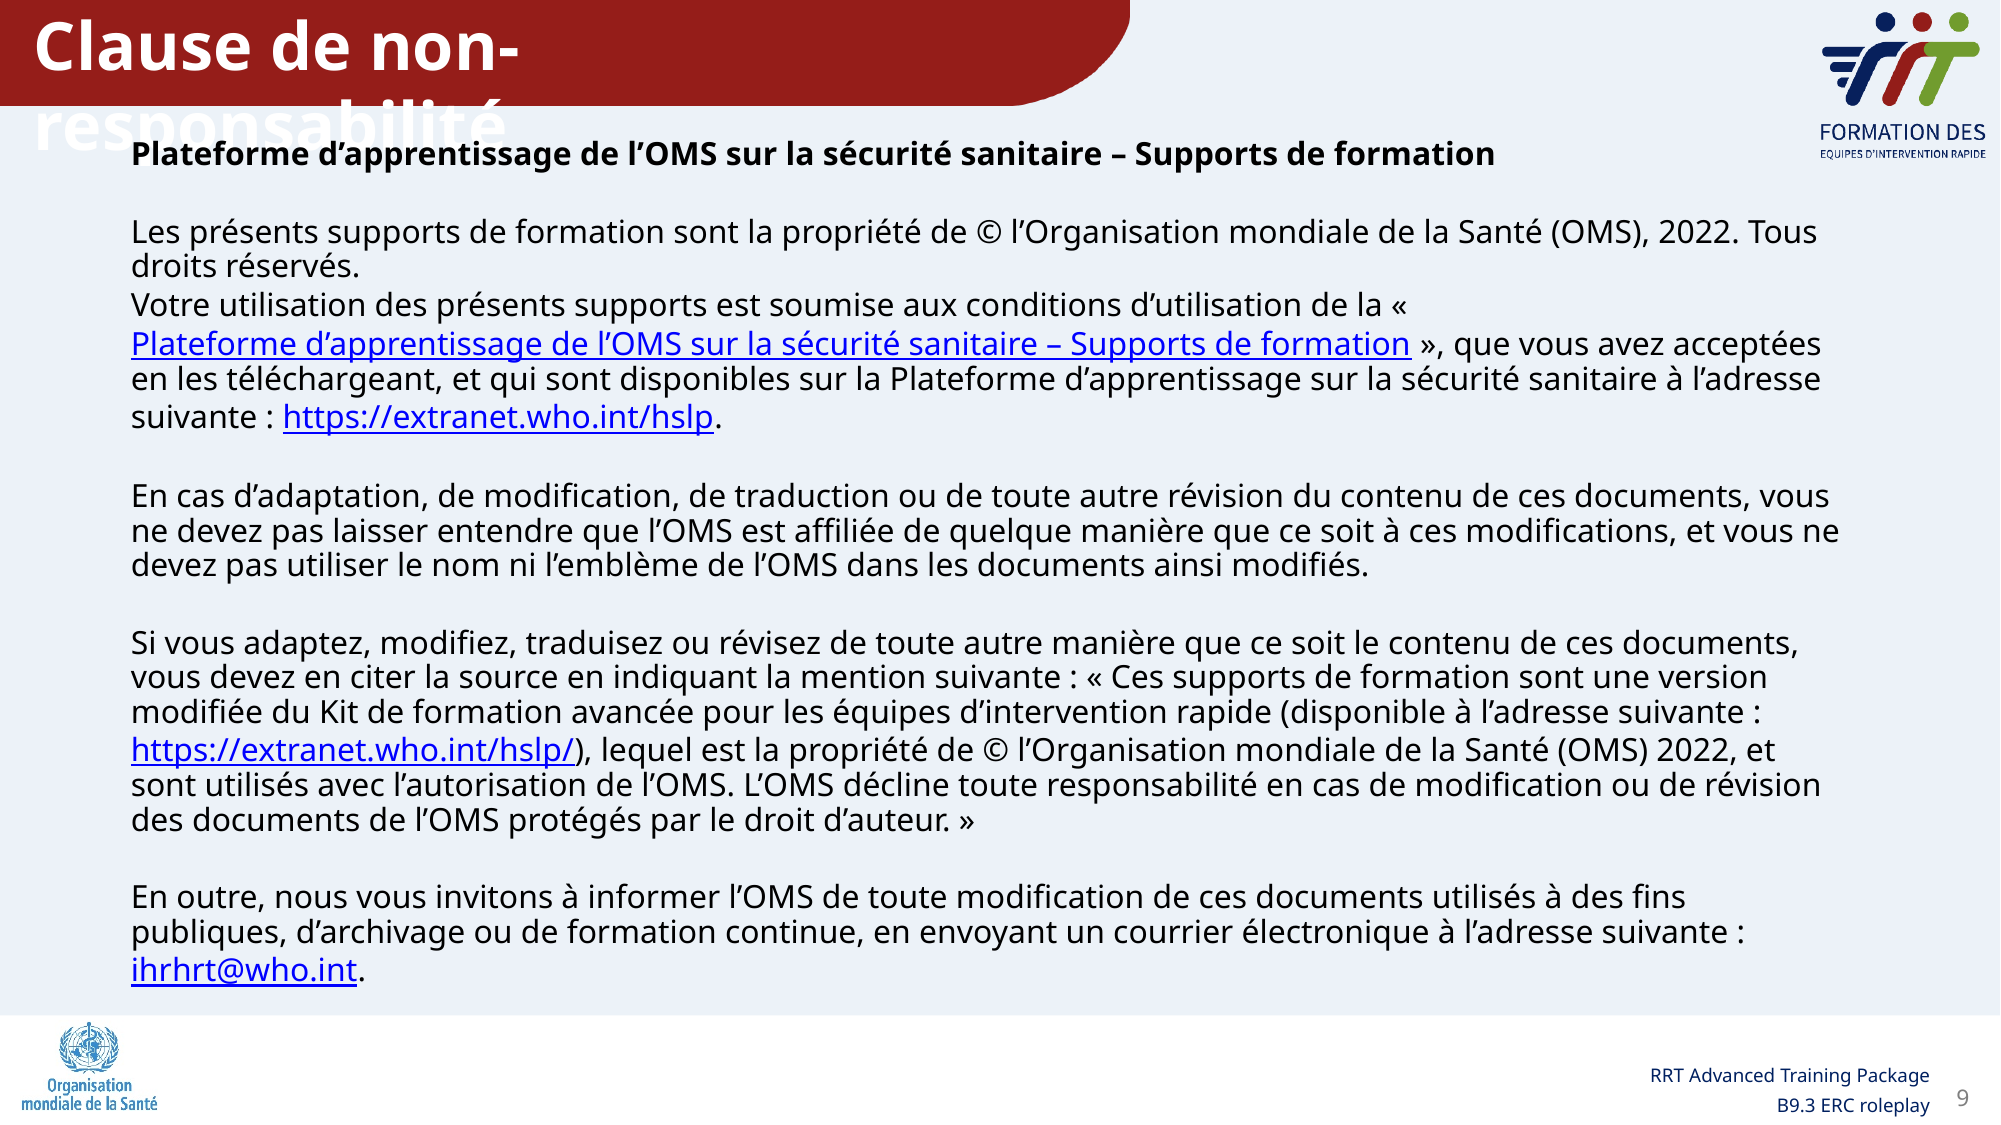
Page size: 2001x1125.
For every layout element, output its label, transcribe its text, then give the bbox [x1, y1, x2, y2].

list Plateforme d’apprentissage de l’OMS sur la sécurité sanitaire – Supports de formation Les présents supports de formation sont la propriété de © l’Organisation mondiale de la Santé (OMS), 2022. Tous droits réservés. Votre utilisation des présents supports est soumise aux conditions d’utilisation de la « Plateforme d’apprentissage de l’OMS sur la sécurité sanitaire – Supports de formation », que vous avez acceptées en les téléchargeant, et qui sont disponibles sur la Plateforme d’apprentissage sur la sécurité sanitaire à l’adresse suivante : https://extranet.who.int/hslp. En cas d’adaptation, de modification, de traduction ou de toute autre révision du contenu de ces documents, vous ne devez pas laisser entendre que l’OMS est affiliée de quelque manière que ce soit à ces modifications, et vous ne devez pas utiliser le nom ni l’emblème de l’OMS dans les documents ainsi modifiés. Si vous adaptez, modifiez, traduisez ou révisez de toute autre manière que ce soit le contenu de ces documents, vous devez en citer la source en indiquant la mention suivante : « Ces supports de formation sont une version modifiée du Kit de formation avancée pour les équipes d’intervention rapide (disponible à l’adresse suivante : https://extranet.who.int/hslp/), lequel est la propriété de © l’Organisation mondiale de la Santé (OMS) 2022, et sont utilisés avec l’autorisation de l’OMS. L’OMS décline toute responsabilité en cas de modification ou de révision des documents de l’OMS protégés par le droit d’auteur. » En outre, nous vous invitons à informer l’OMS de toute modification de ces documents utilisés à des fins publiques, d’archivage ou de formation continue, en envoyant un courrier électronique à l’adresse suivante : ihrhrt@who.int. [130, 137, 1846, 993]
picture [20, 1020, 158, 1111]
picture [1820, 11, 1986, 160]
picture [0, 0, 1130, 106]
